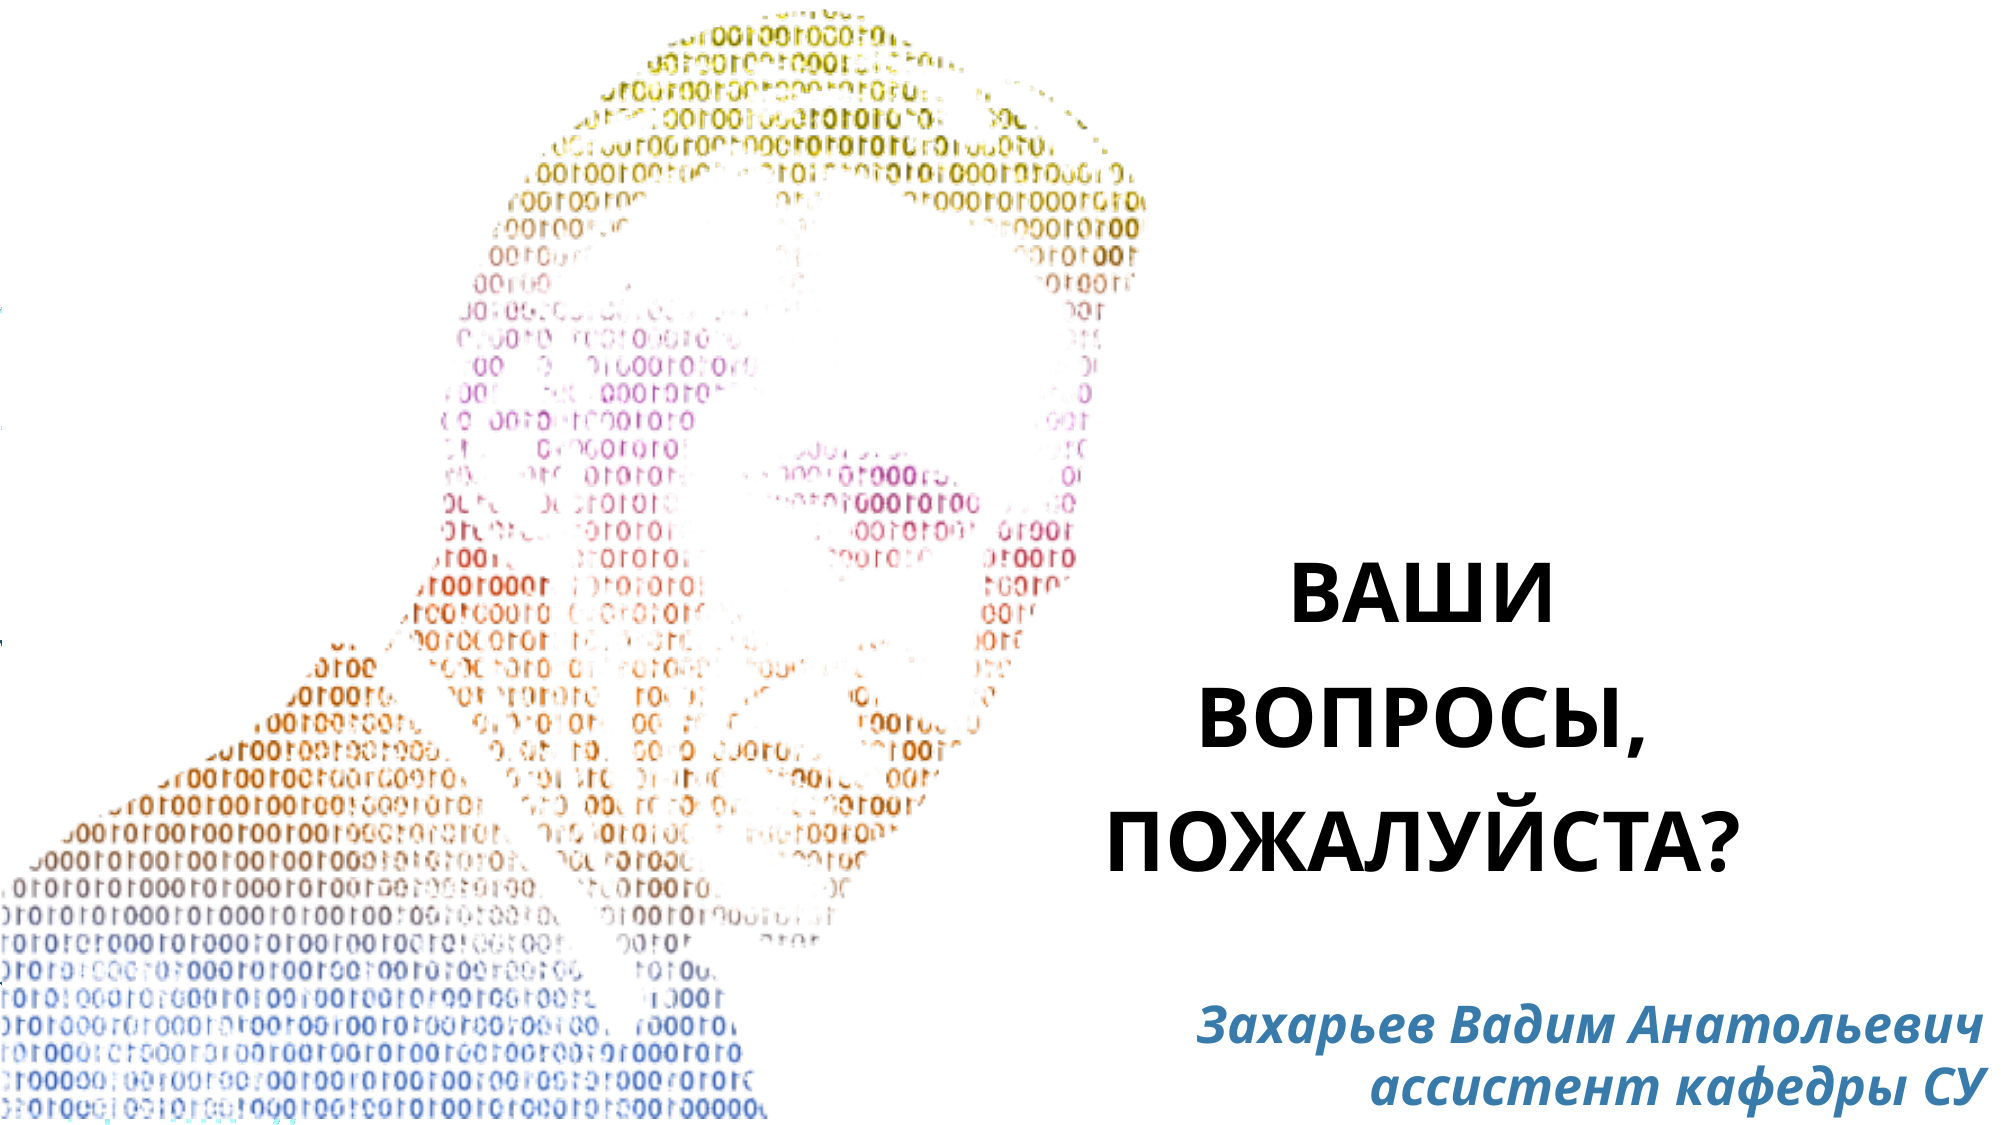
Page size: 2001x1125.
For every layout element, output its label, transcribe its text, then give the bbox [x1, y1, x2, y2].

picture [1, 0, 1192, 1119]
title Ваши Вопросы, пожалуйста? [1192, 504, 1876, 896]
text_box Захарьев Вадим Анатольевич ассистент кафедры СУ [1181, 983, 2000, 1124]
